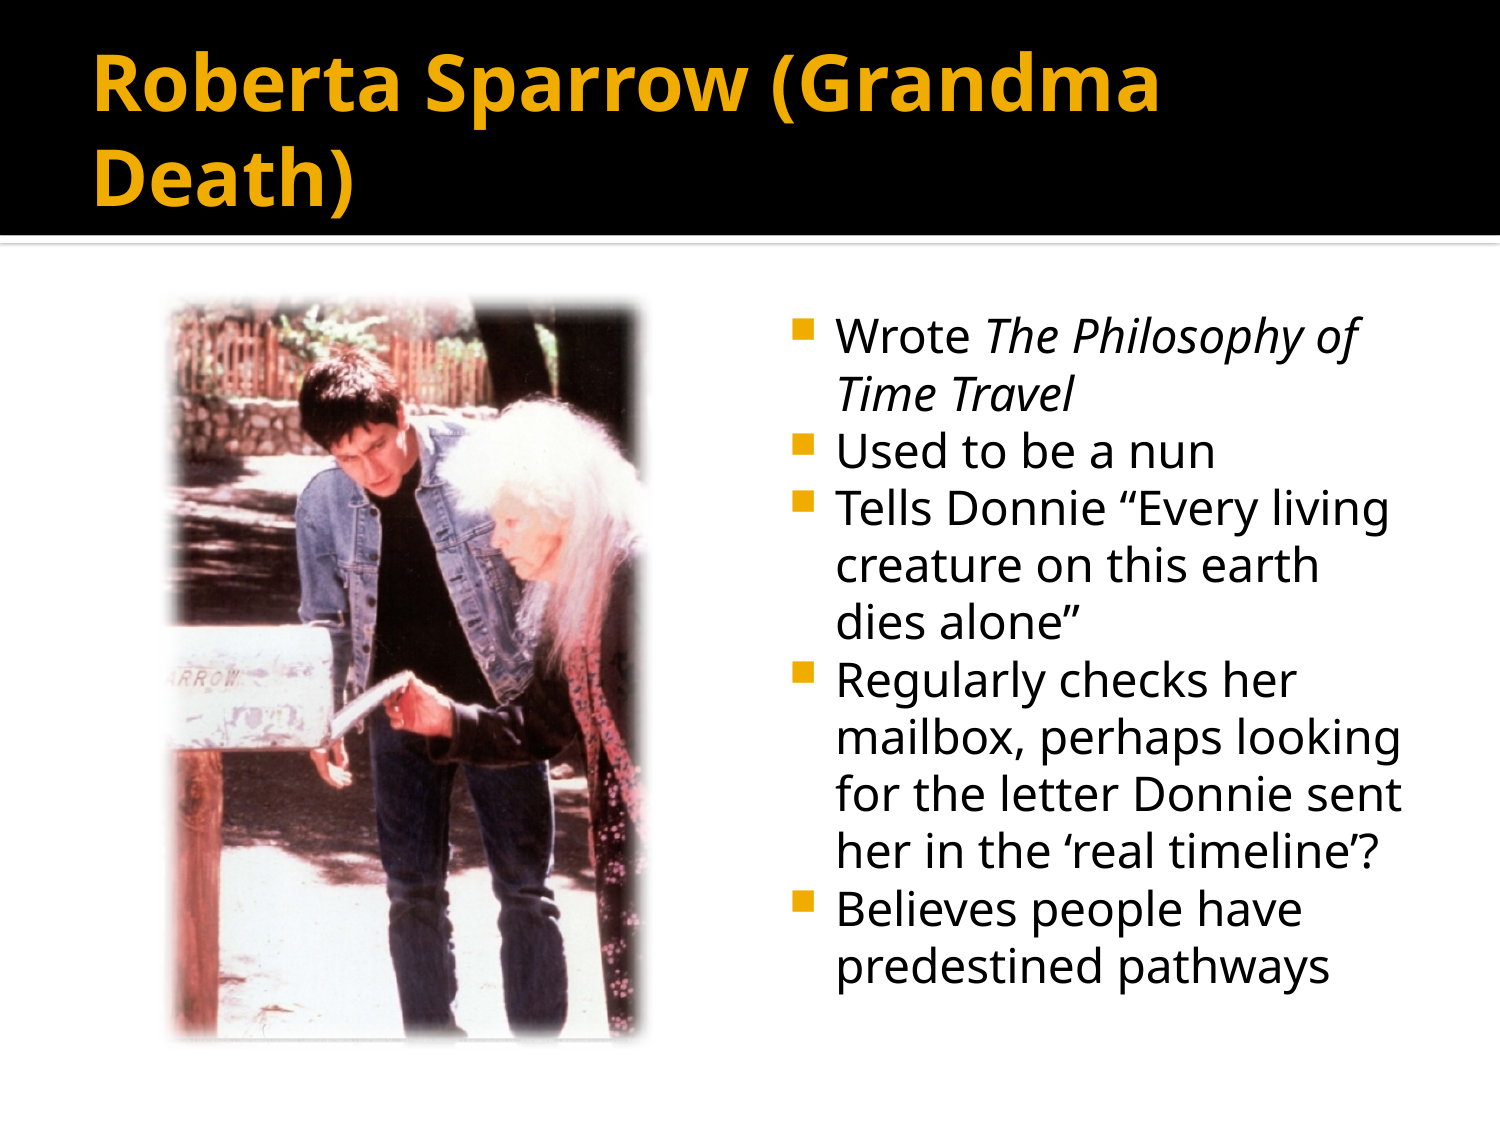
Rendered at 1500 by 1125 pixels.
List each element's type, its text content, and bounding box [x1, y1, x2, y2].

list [158, 290, 654, 1050]
list Wrote The Philosophy of Time Travel Used to be a nun Tells Donnie “Every living creature on this earth dies alone” Regularly checks her mailbox, perhaps looking for the letter Donnie sent her in the ‘real timeline’? Believes people have predestined pathways [762, 291, 1425, 1050]
title Roberta Sparrow (Grandma Death) [75, 24, 1425, 231]
